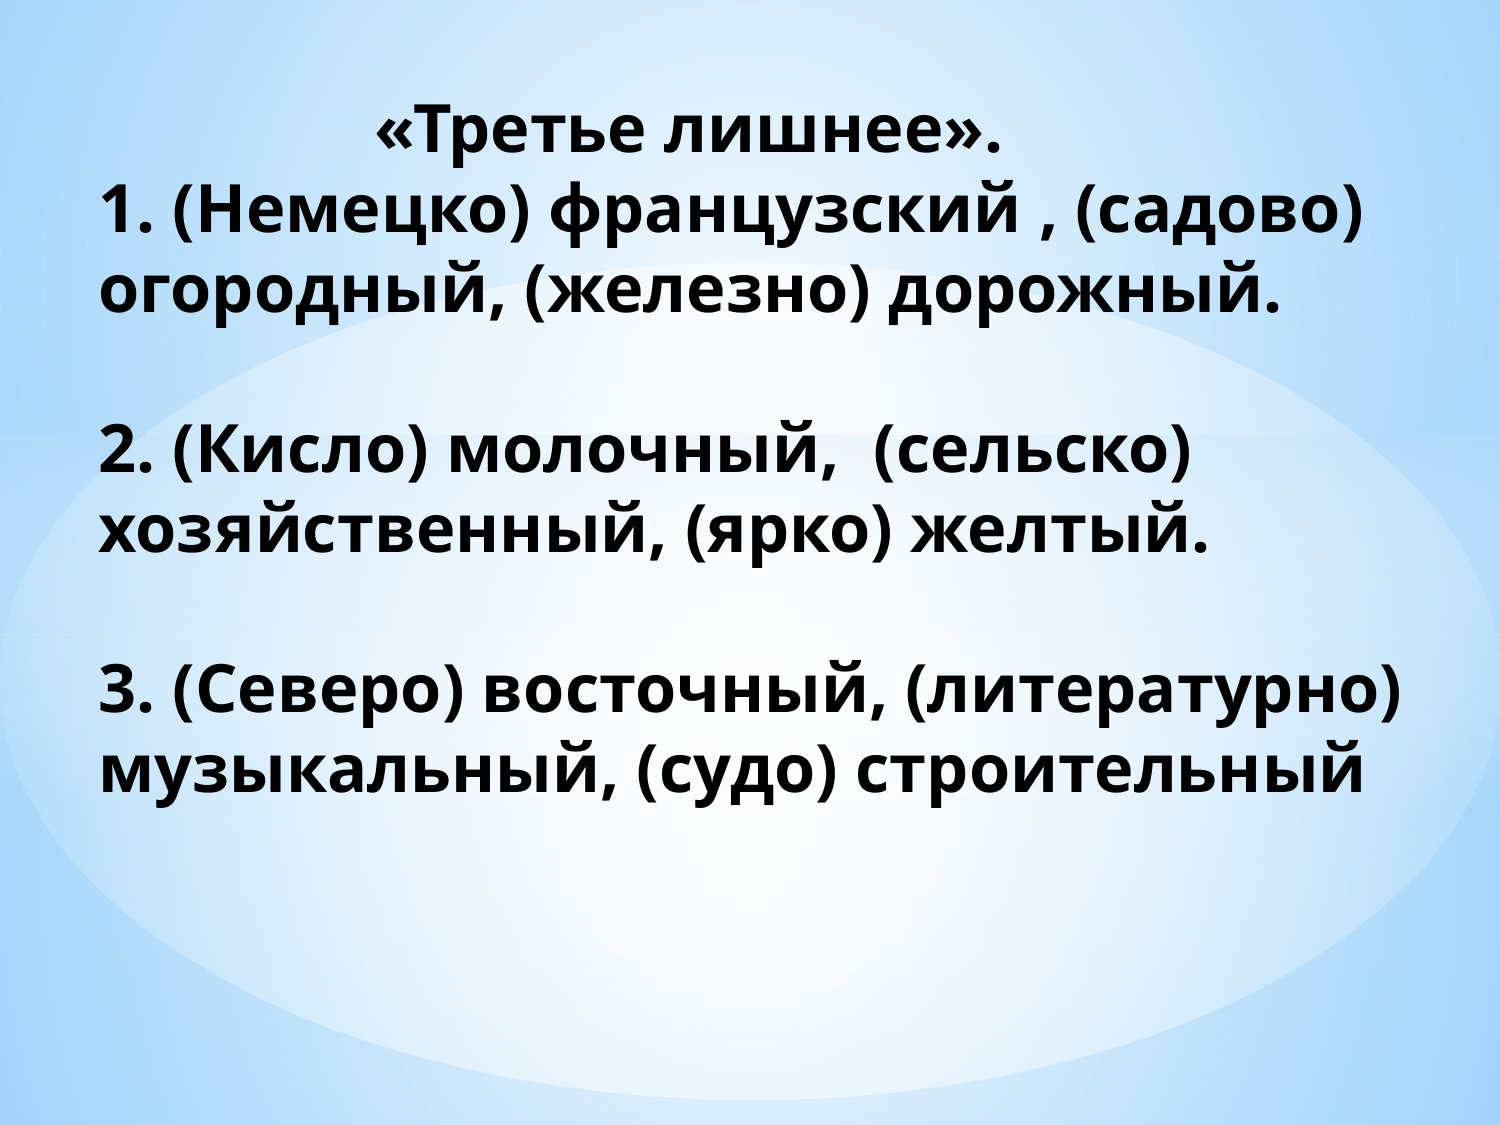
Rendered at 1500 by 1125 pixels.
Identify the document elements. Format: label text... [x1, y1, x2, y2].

title «Третье лишнее». 1. (Немецко) французский , (садово) огородный, (железно) дорожный. 2. (Кисло) молочный, (сельско) хозяйственный, (ярко) желтый. 3. (Северо) восточный, (литературно) музыкальный, (судо) строительный [53, 78, 1500, 808]
